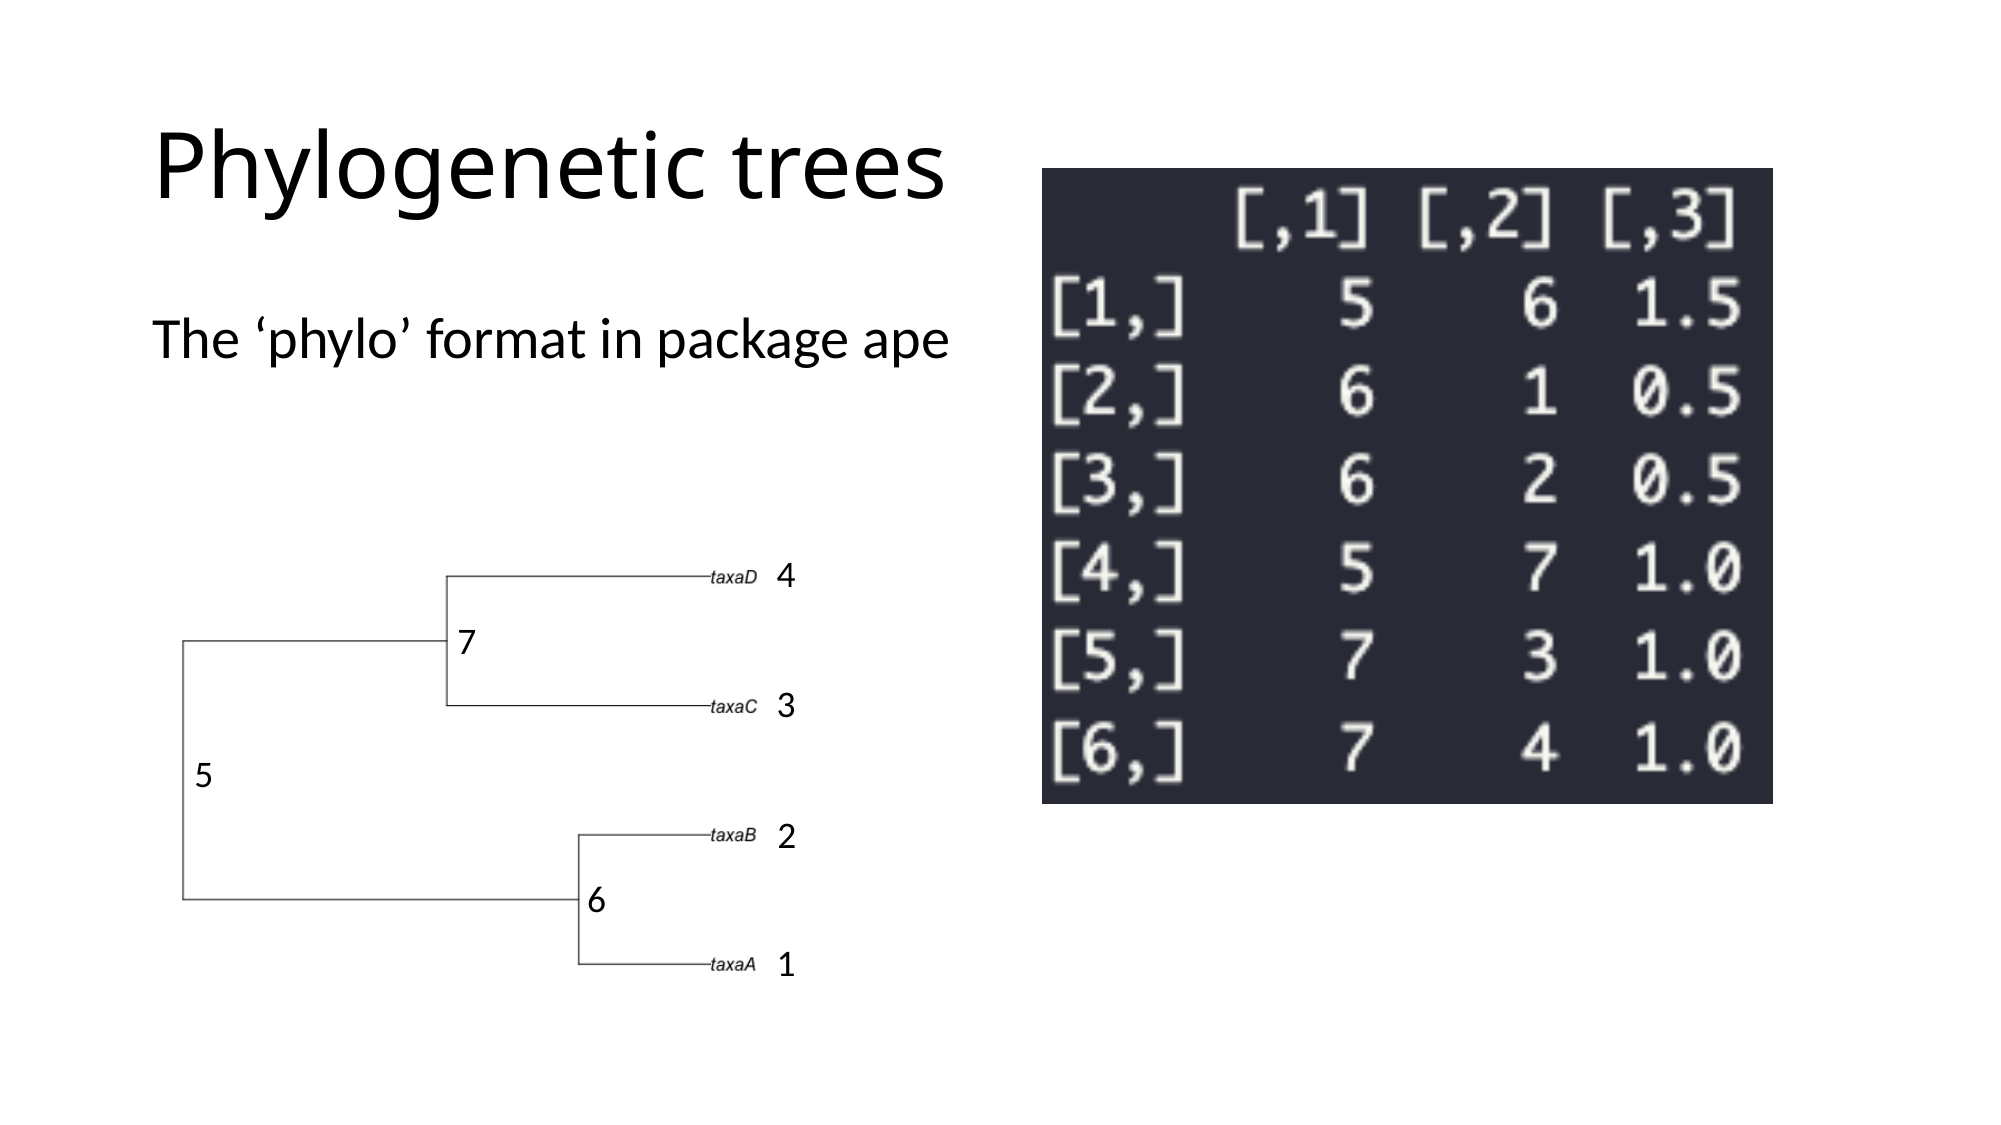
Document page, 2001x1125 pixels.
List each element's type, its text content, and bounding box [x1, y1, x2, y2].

picture [1042, 168, 1773, 804]
picture [72, 473, 836, 1089]
list The ‘phylo’ format in package ape [137, 300, 1863, 1015]
title Phylogenetic trees [137, 59, 1863, 278]
